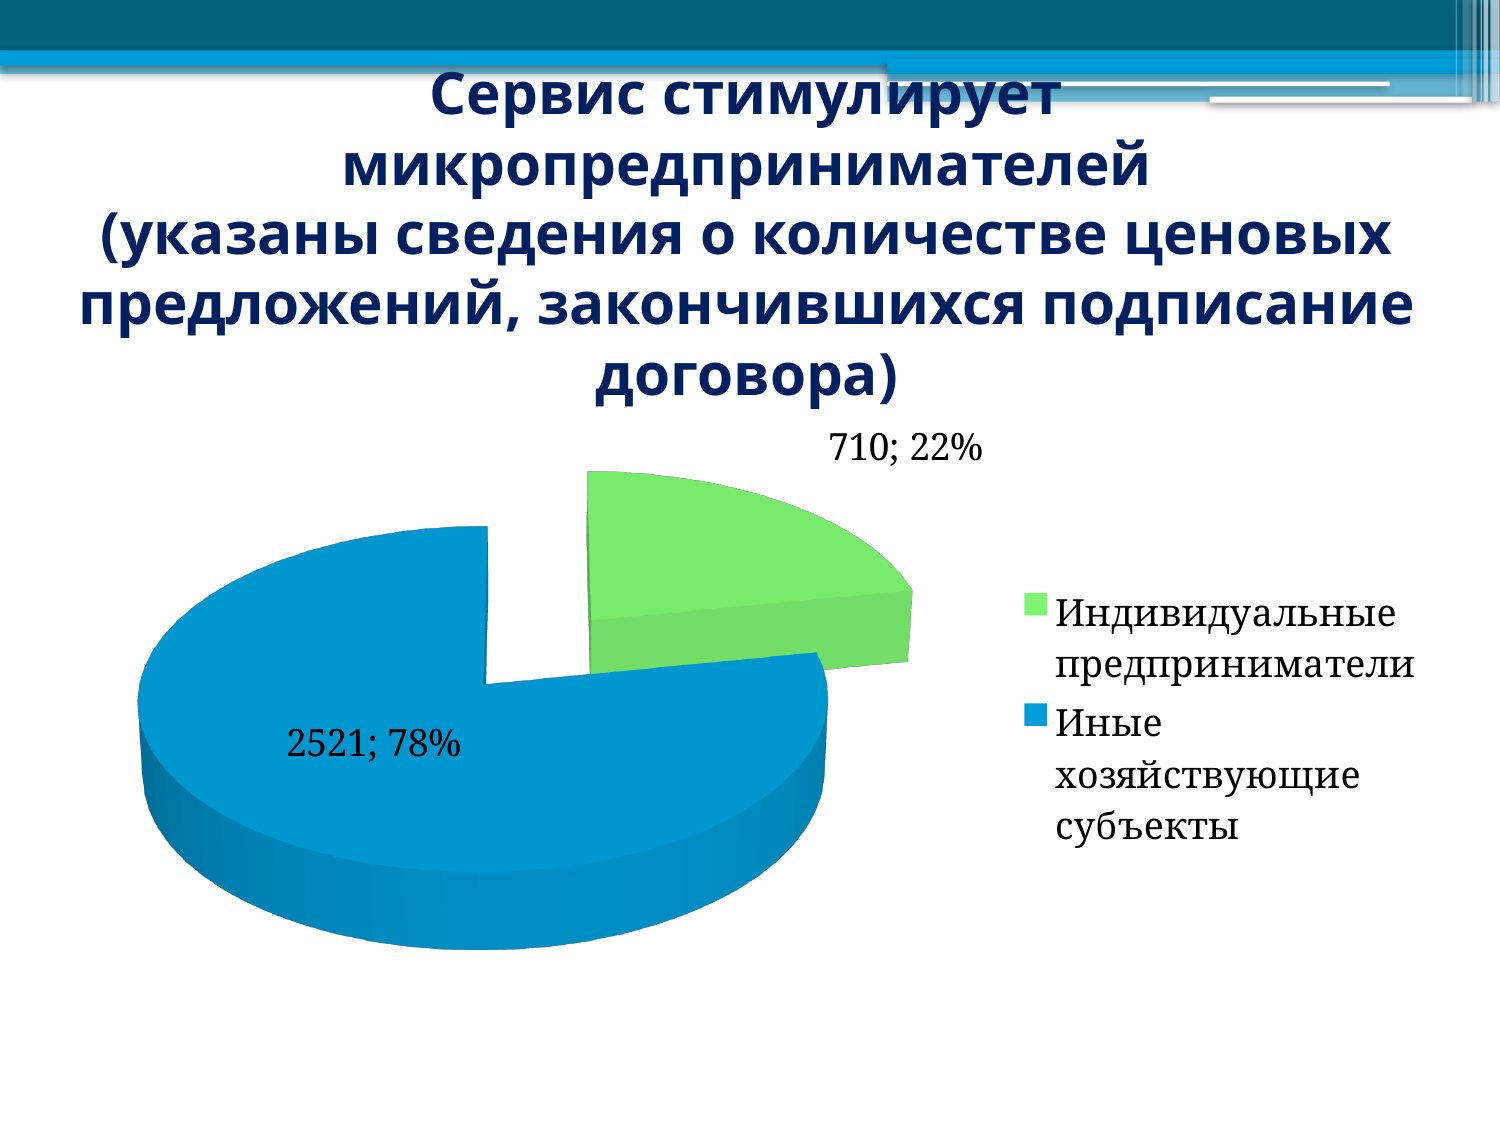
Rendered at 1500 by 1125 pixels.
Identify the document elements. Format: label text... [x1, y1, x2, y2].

title Сервис стимулирует микропредпринимателей (указаны сведения о количестве ценовых предложений, закончившихся подписание договора) [17, 160, 1476, 303]
chart [17, 290, 1459, 1099]
